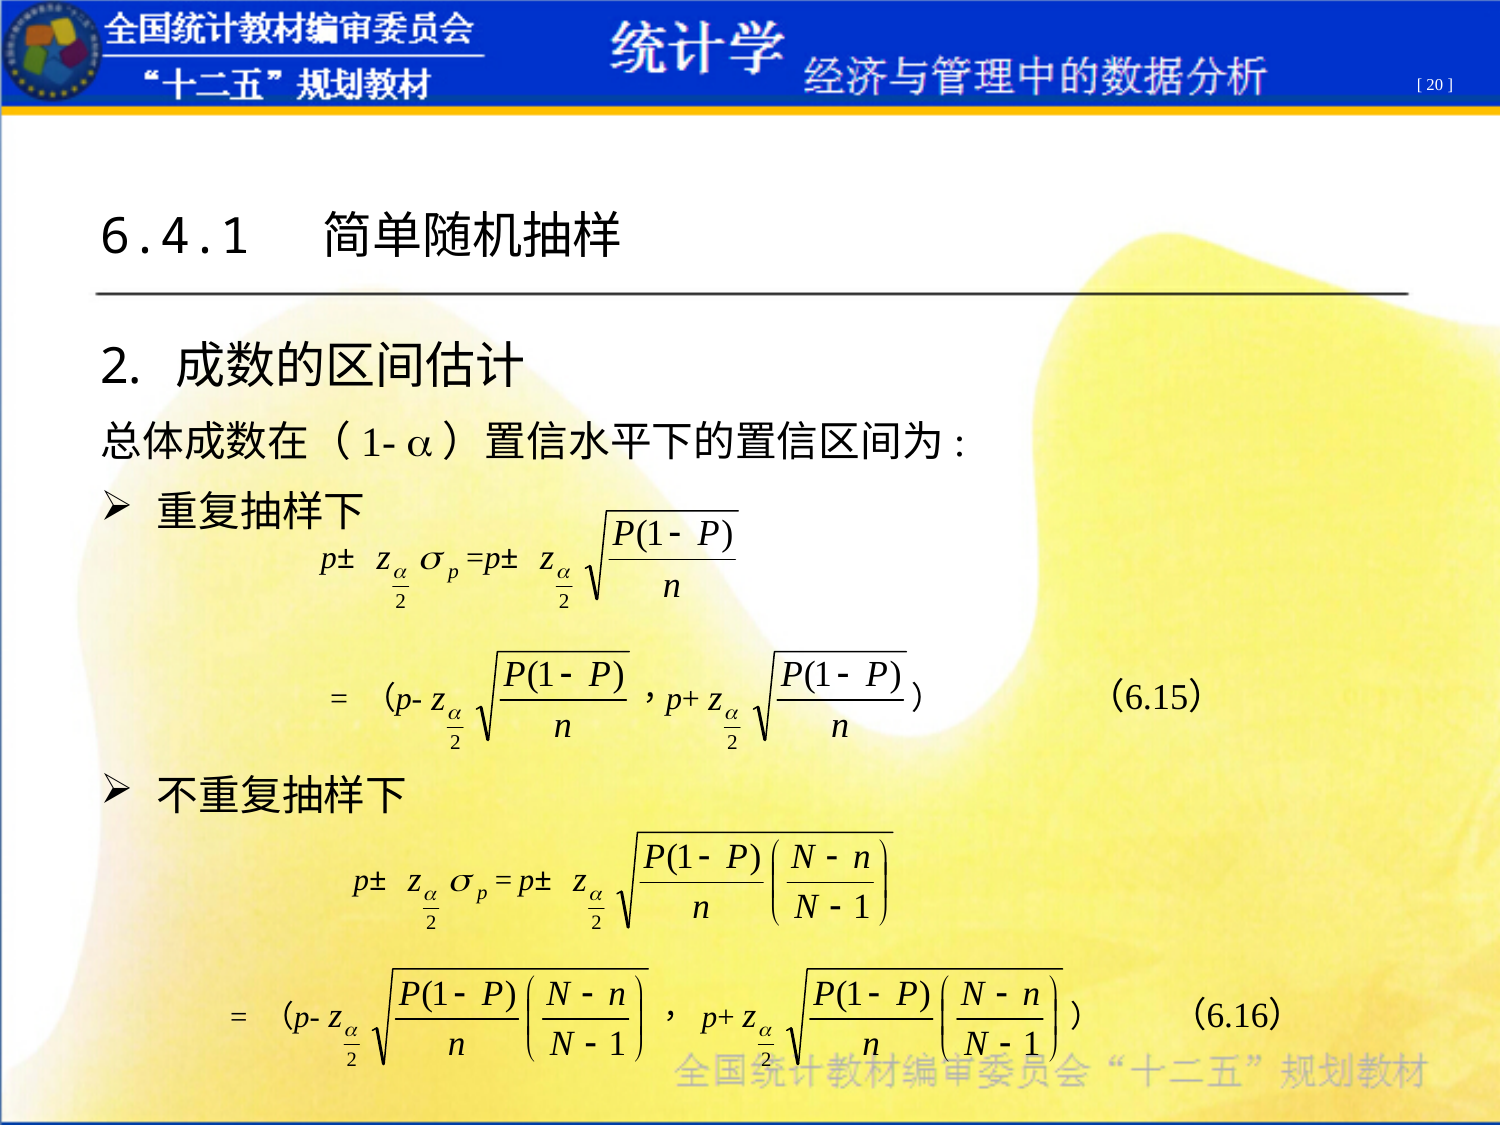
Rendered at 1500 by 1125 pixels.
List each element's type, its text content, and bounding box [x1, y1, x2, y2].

text_box 6.4.1 简单随机抽样 [85, 196, 1468, 271]
text_box 成数的区间估计 总体成数在（1- ）置信水平下的置信区间为: 重复抽样下 不重复抽样下 [85, 326, 1447, 968]
picture [0, 1, 1500, 1125]
text_box [ 20 ] [1364, 66, 1468, 142]
